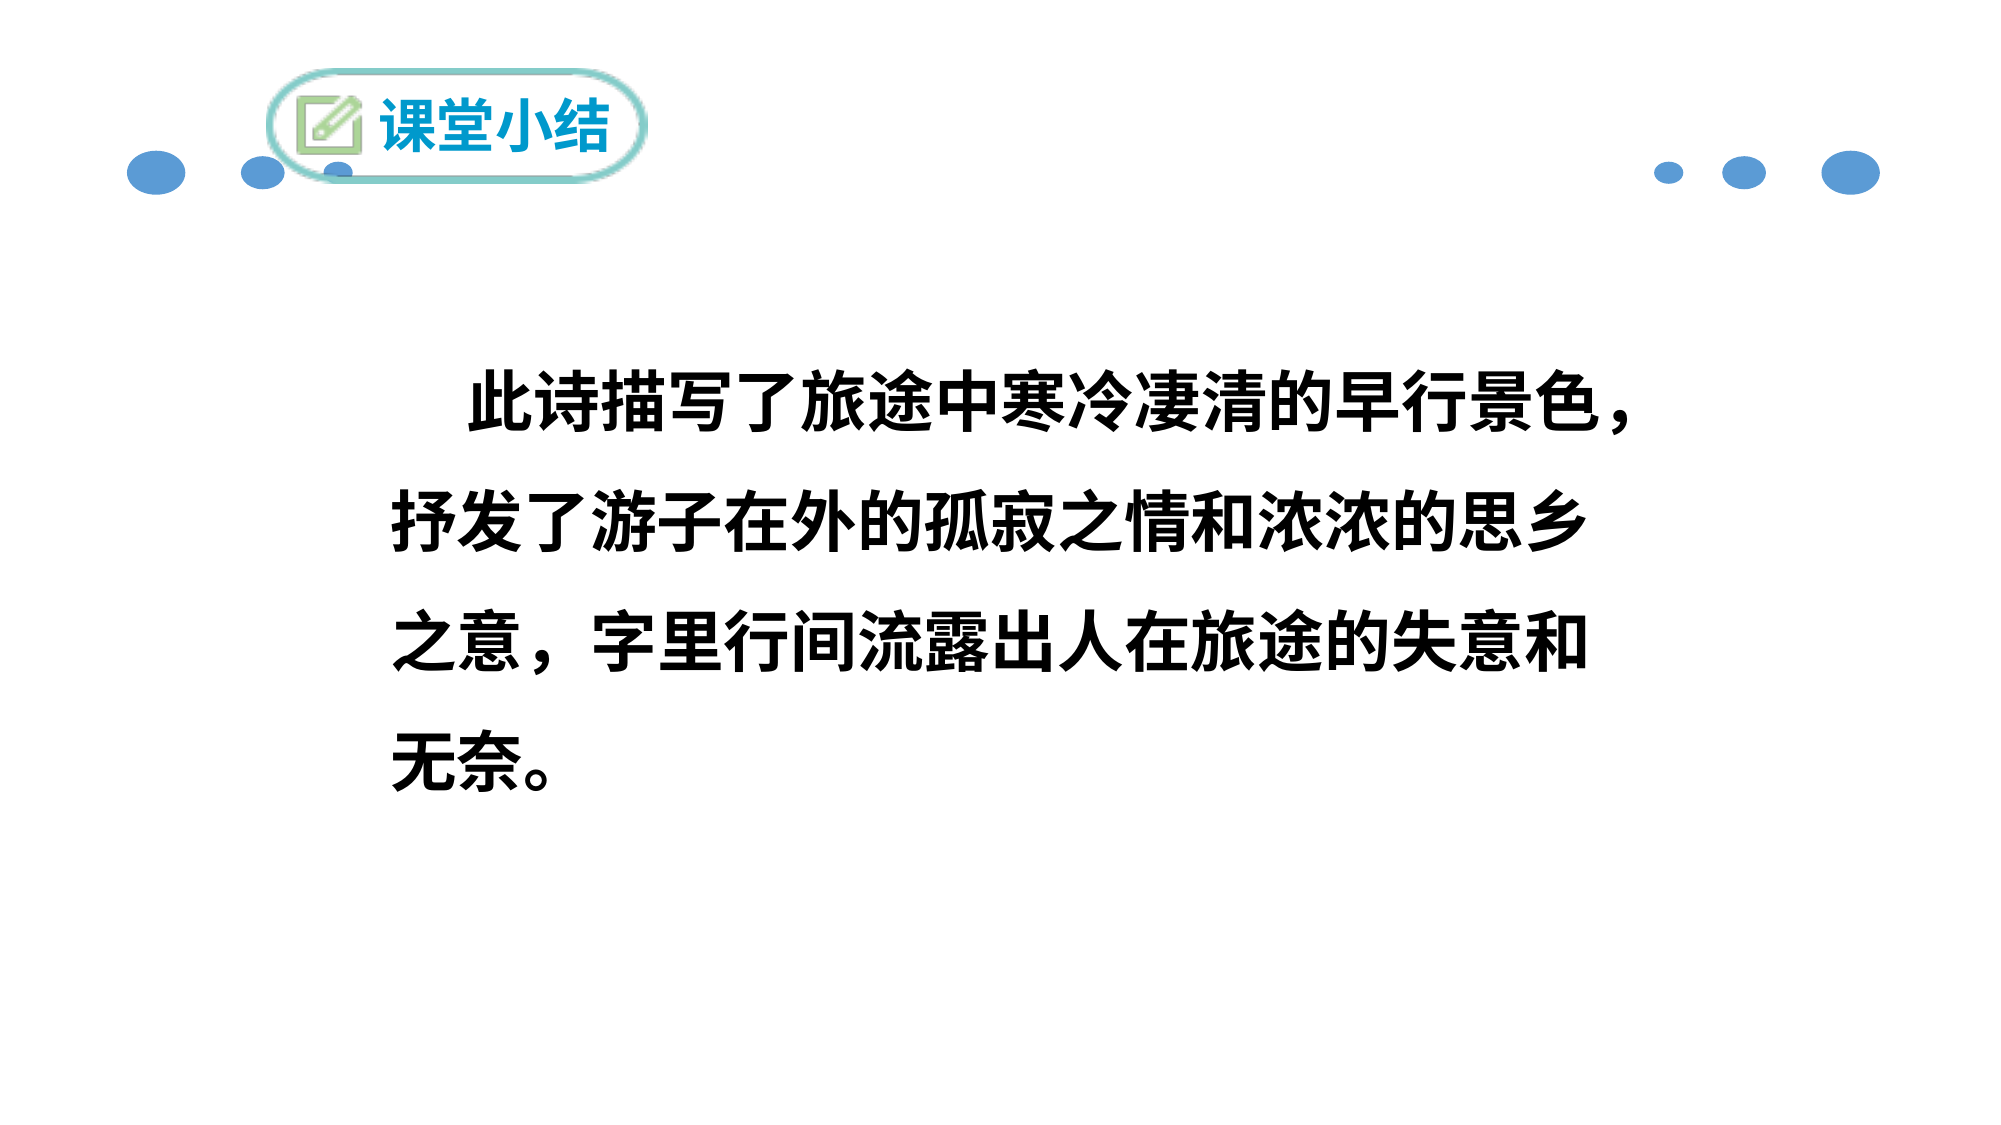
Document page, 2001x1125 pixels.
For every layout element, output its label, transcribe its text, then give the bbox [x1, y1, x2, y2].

text_box 此诗描写了旅途中寒冷凄清的早行景色，抒发了游子在外的孤寂之情和浓浓的思乡之意，字里行间流露出人在旅途的失意和无奈。 [378, 314, 1622, 806]
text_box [266, 68, 648, 184]
